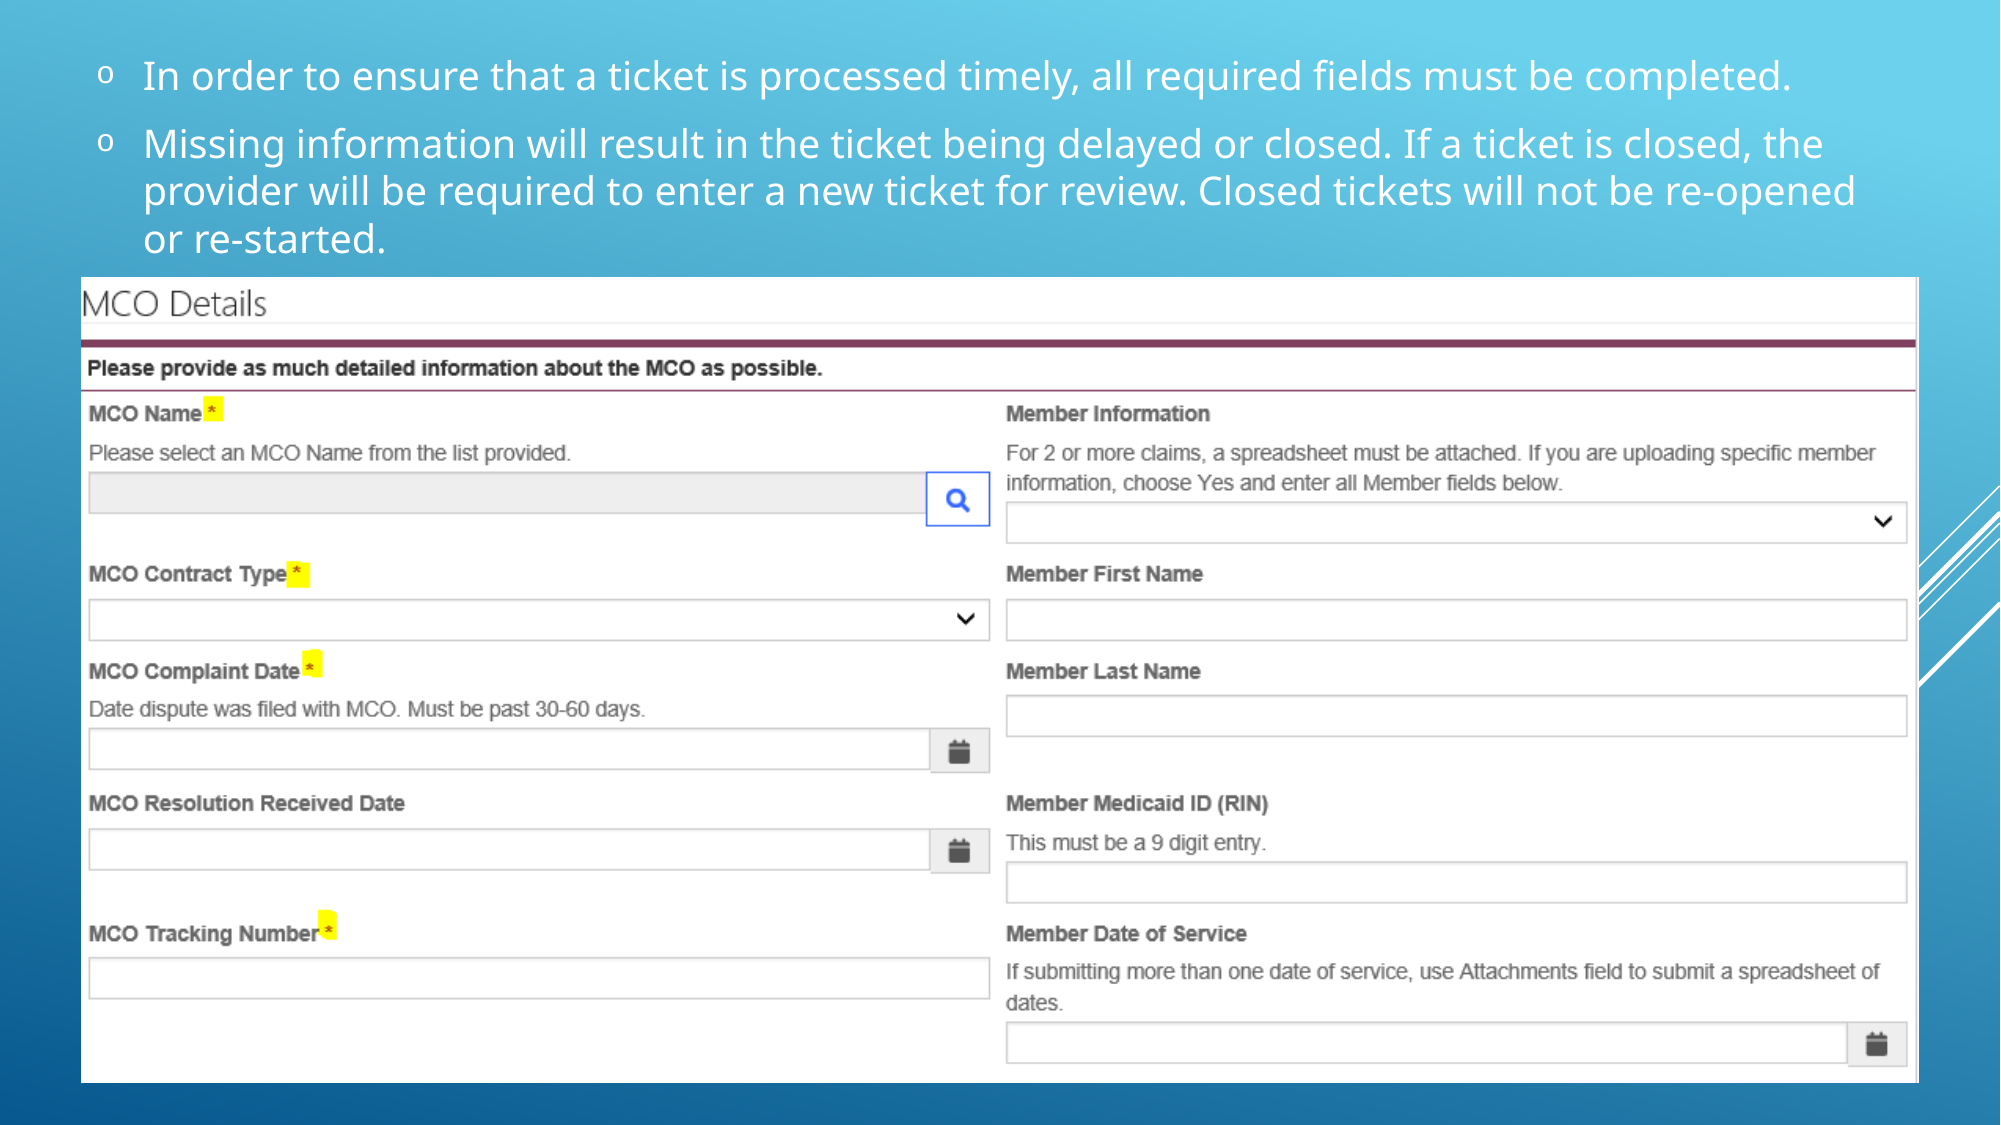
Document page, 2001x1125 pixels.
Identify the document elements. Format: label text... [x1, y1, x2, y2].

picture [80, 276, 1920, 1084]
list In order to ensure that a ticket is processed timely, all required fields must be completed. Missing information will result in the ticket being delayed or closed. If a ticket is closed, the provider will be required to enter a new ticket for review. Closed tickets will not be re-opened or re-started. [81, 31, 1919, 276]
